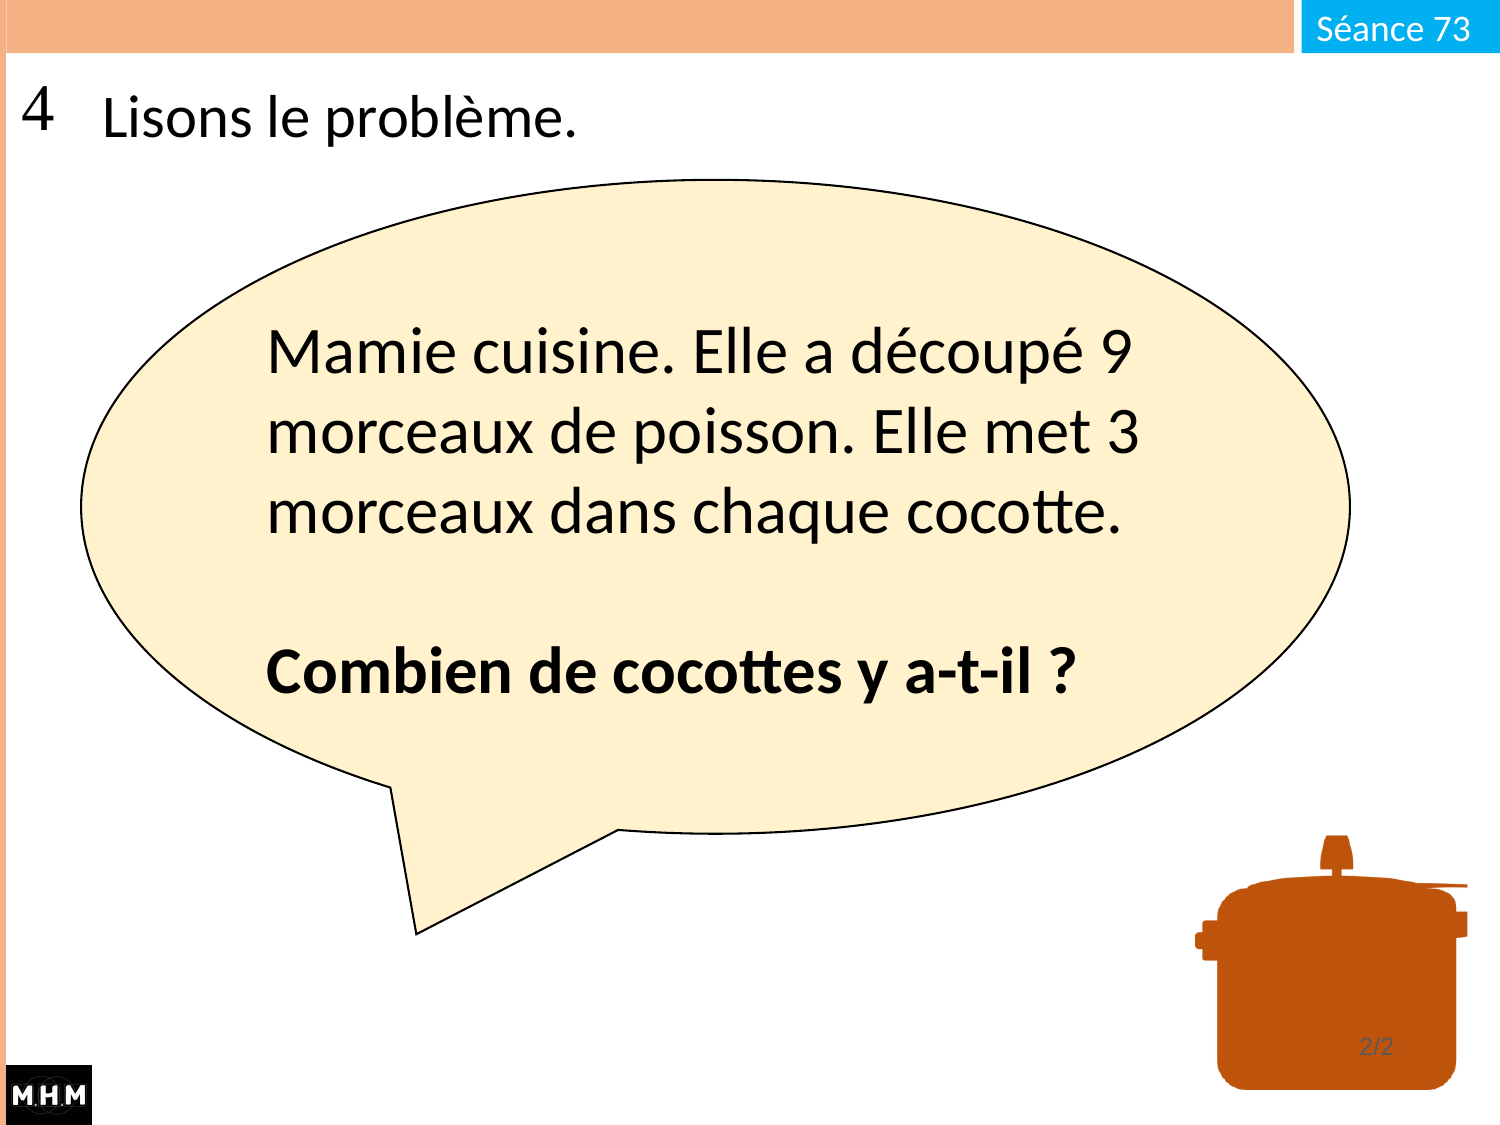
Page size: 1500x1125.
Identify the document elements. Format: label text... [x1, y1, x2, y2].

text_box Mamie cuisine. Elle a découpé 9 morceaux de poisson. Elle met 3 morceaux dans chaque cocotte. Combien de cocottes y a-t-il ? [80, 178, 1351, 936]
title Lisons le problème. [87, 32, 1382, 158]
picture [1183, 832, 1468, 1093]
picture [6, 1065, 92, 1125]
